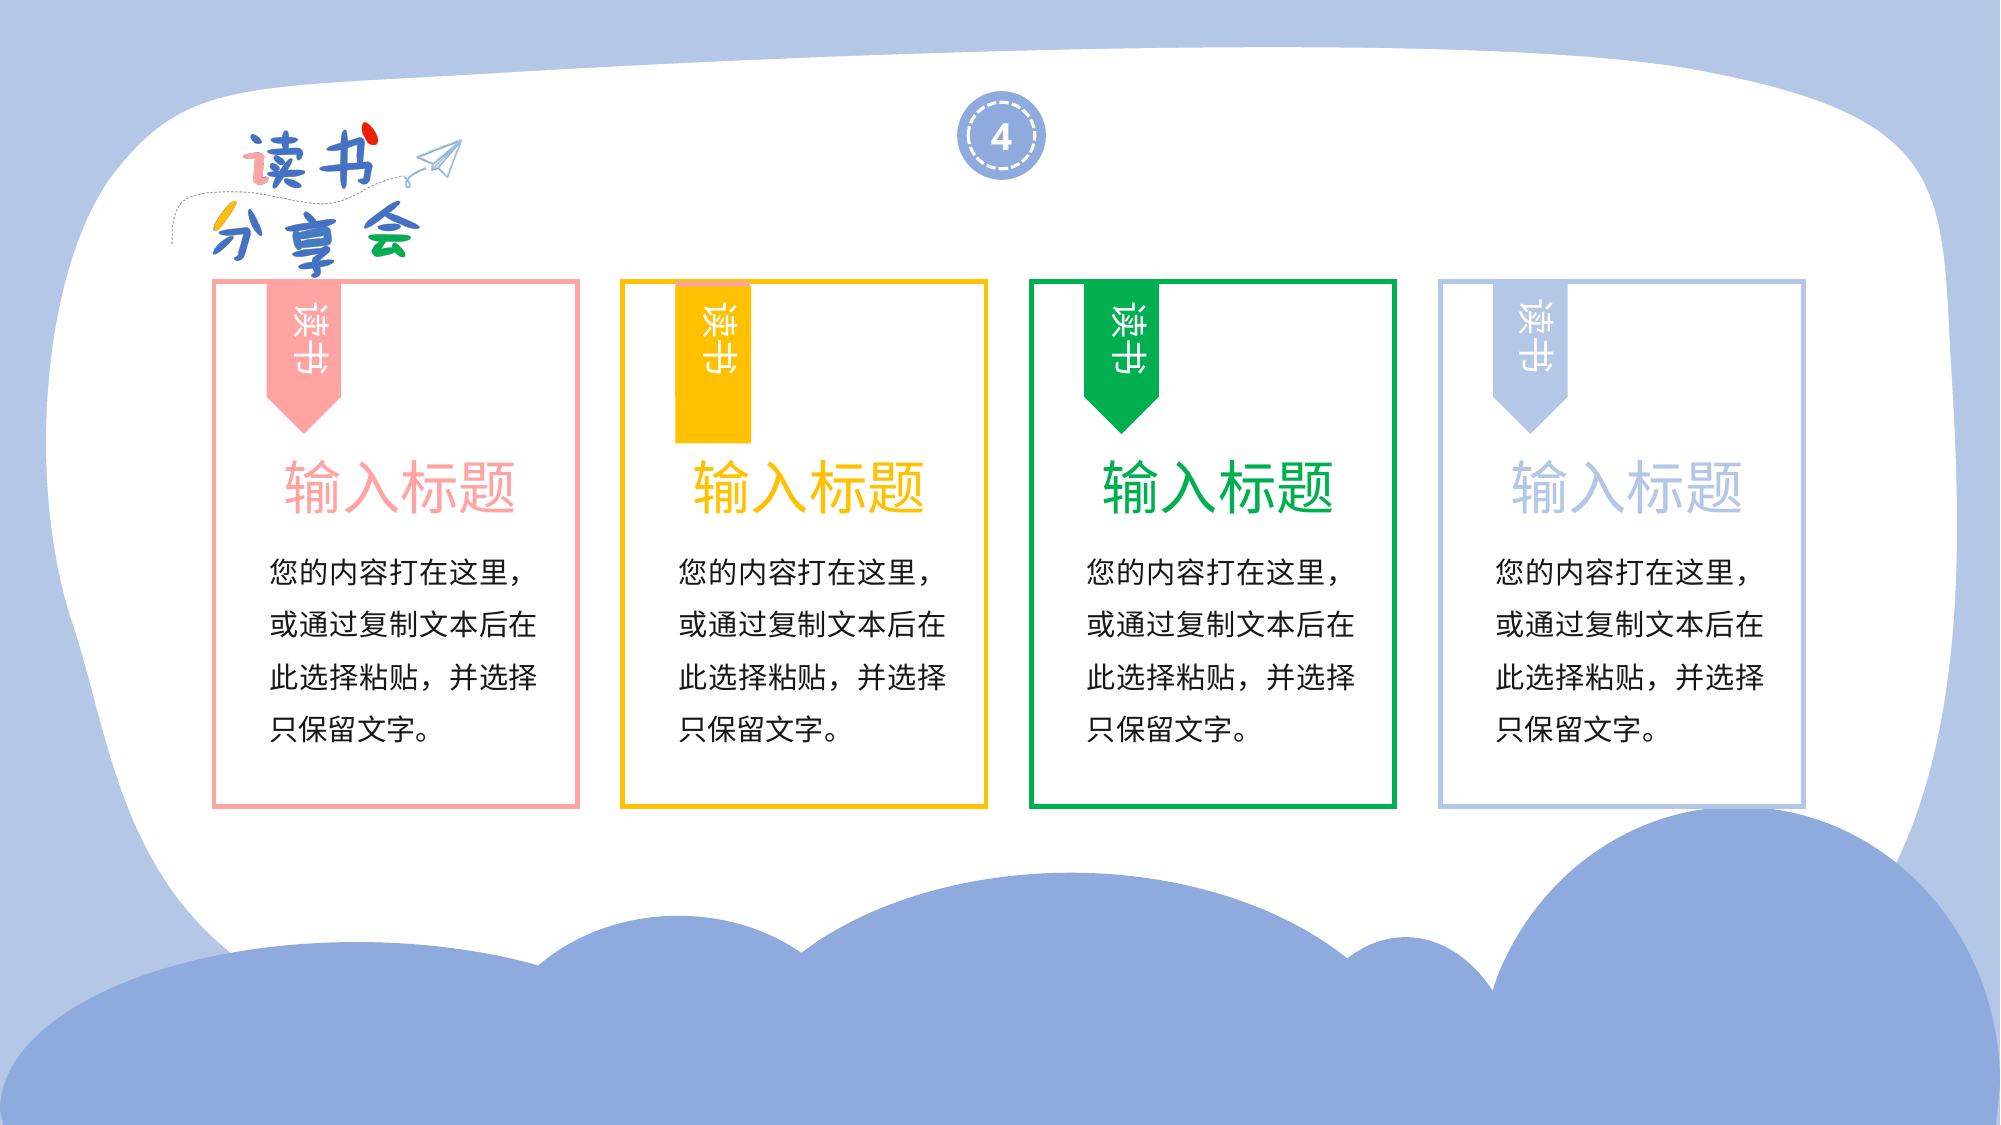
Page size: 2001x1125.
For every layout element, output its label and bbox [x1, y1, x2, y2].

text_box [45, 133, 1692, 986]
text_box [596, 281, 1004, 807]
text_box [1004, 281, 1413, 807]
text_box [187, 281, 596, 807]
text_box [247, 46, 1959, 862]
picture [149, 91, 476, 333]
text_box [0, 809, 2000, 1125]
text_box [1413, 281, 1841, 807]
text_box [957, 91, 1046, 180]
